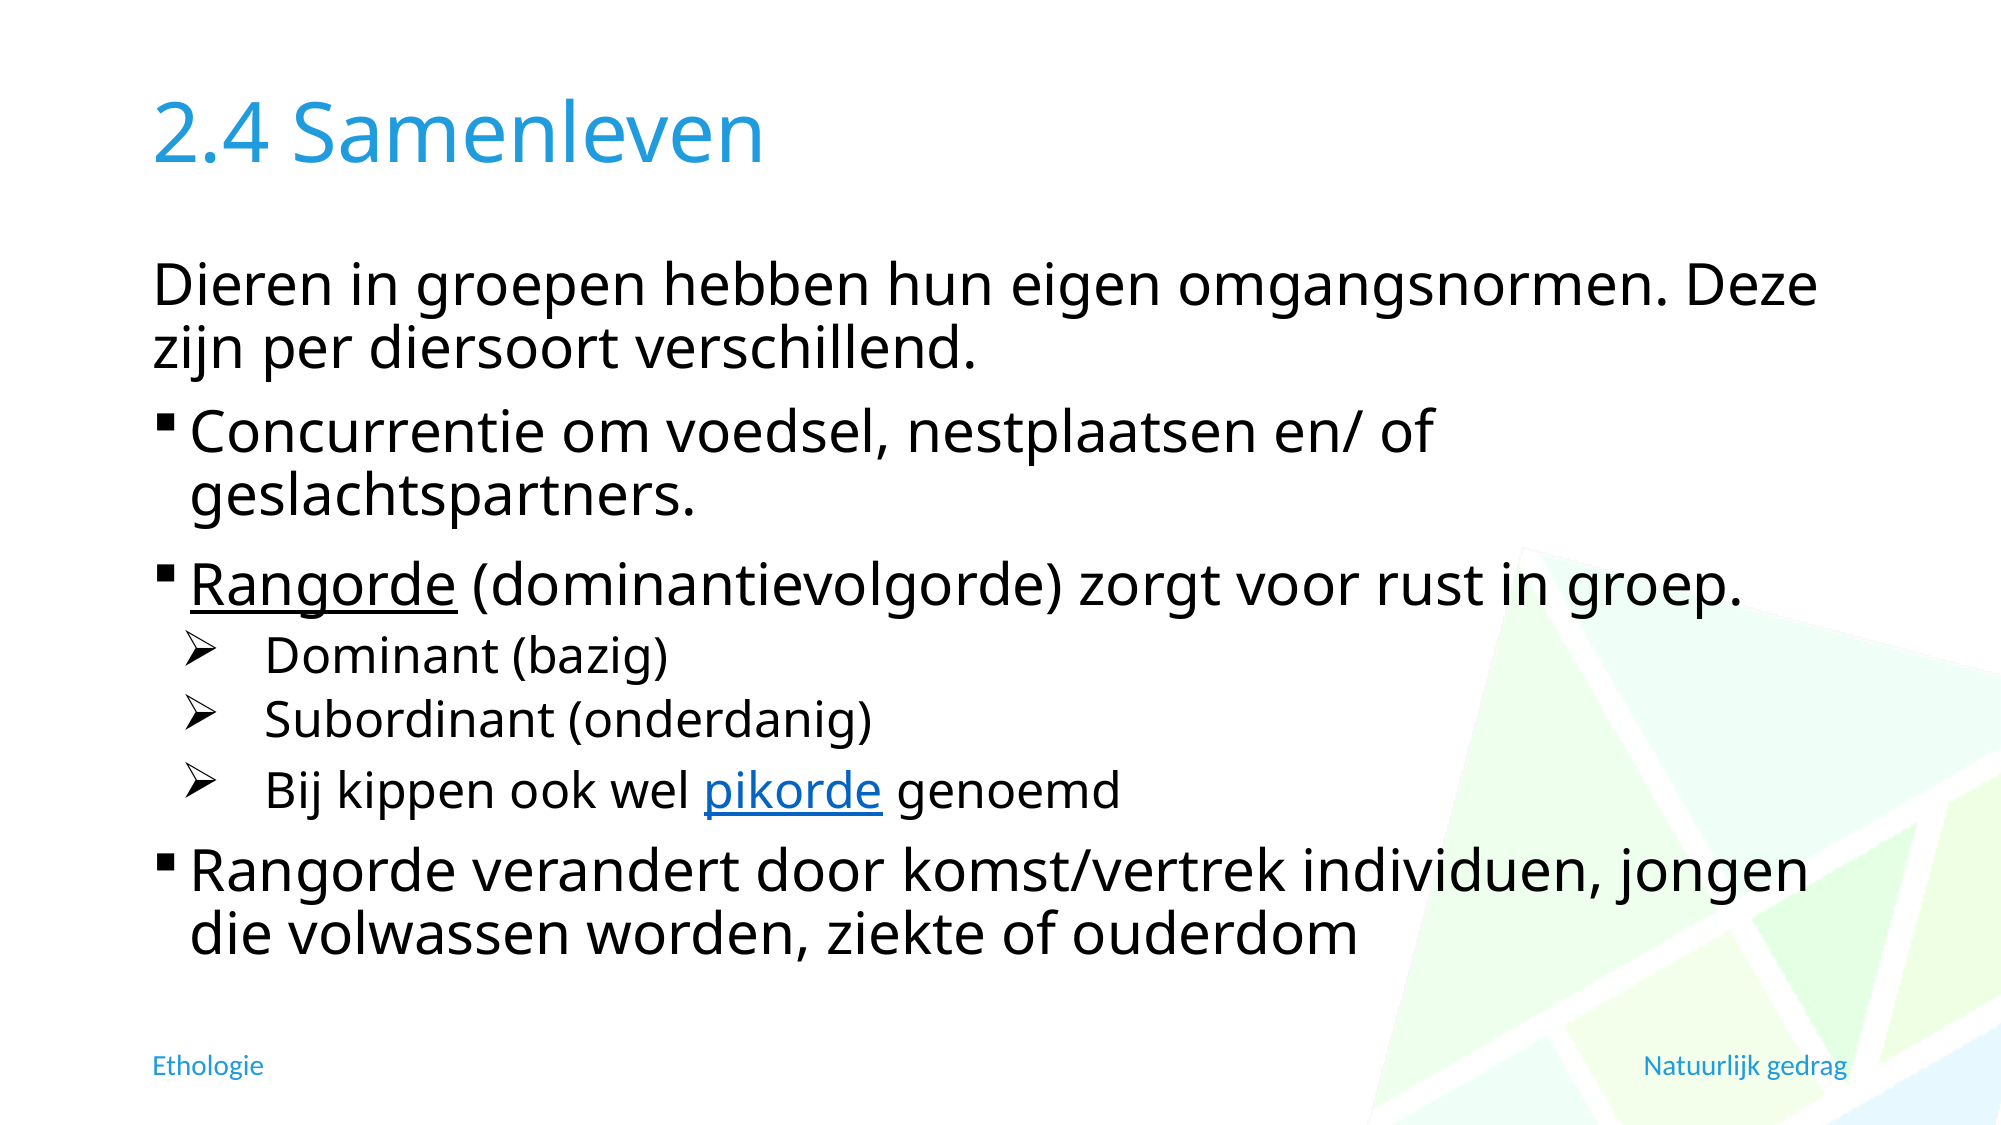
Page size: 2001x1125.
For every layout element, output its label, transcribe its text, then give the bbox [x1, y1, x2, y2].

list Ethologie [137, 1042, 588, 1103]
list Natuurlijk gedrag [1412, 1042, 1863, 1103]
list Dieren in groepen hebben hun eigen omgangsnormen. Deze zijn per diersoort verschillend. Concurrentie om voedsel, nestplaatsen en/ of geslachtspartners. Rangorde (dominantievolgorde) zorgt voor rust in groep. Dominant (bazig) Subordinant (onderdanig) Bij kippen ook wel pikorde genoemd Rangorde verandert door komst/vertrek individuen, jongen die volwassen worden, ziekte of ouderdom [137, 247, 1863, 1014]
title 2.4 Samenleven [137, 59, 1863, 212]
